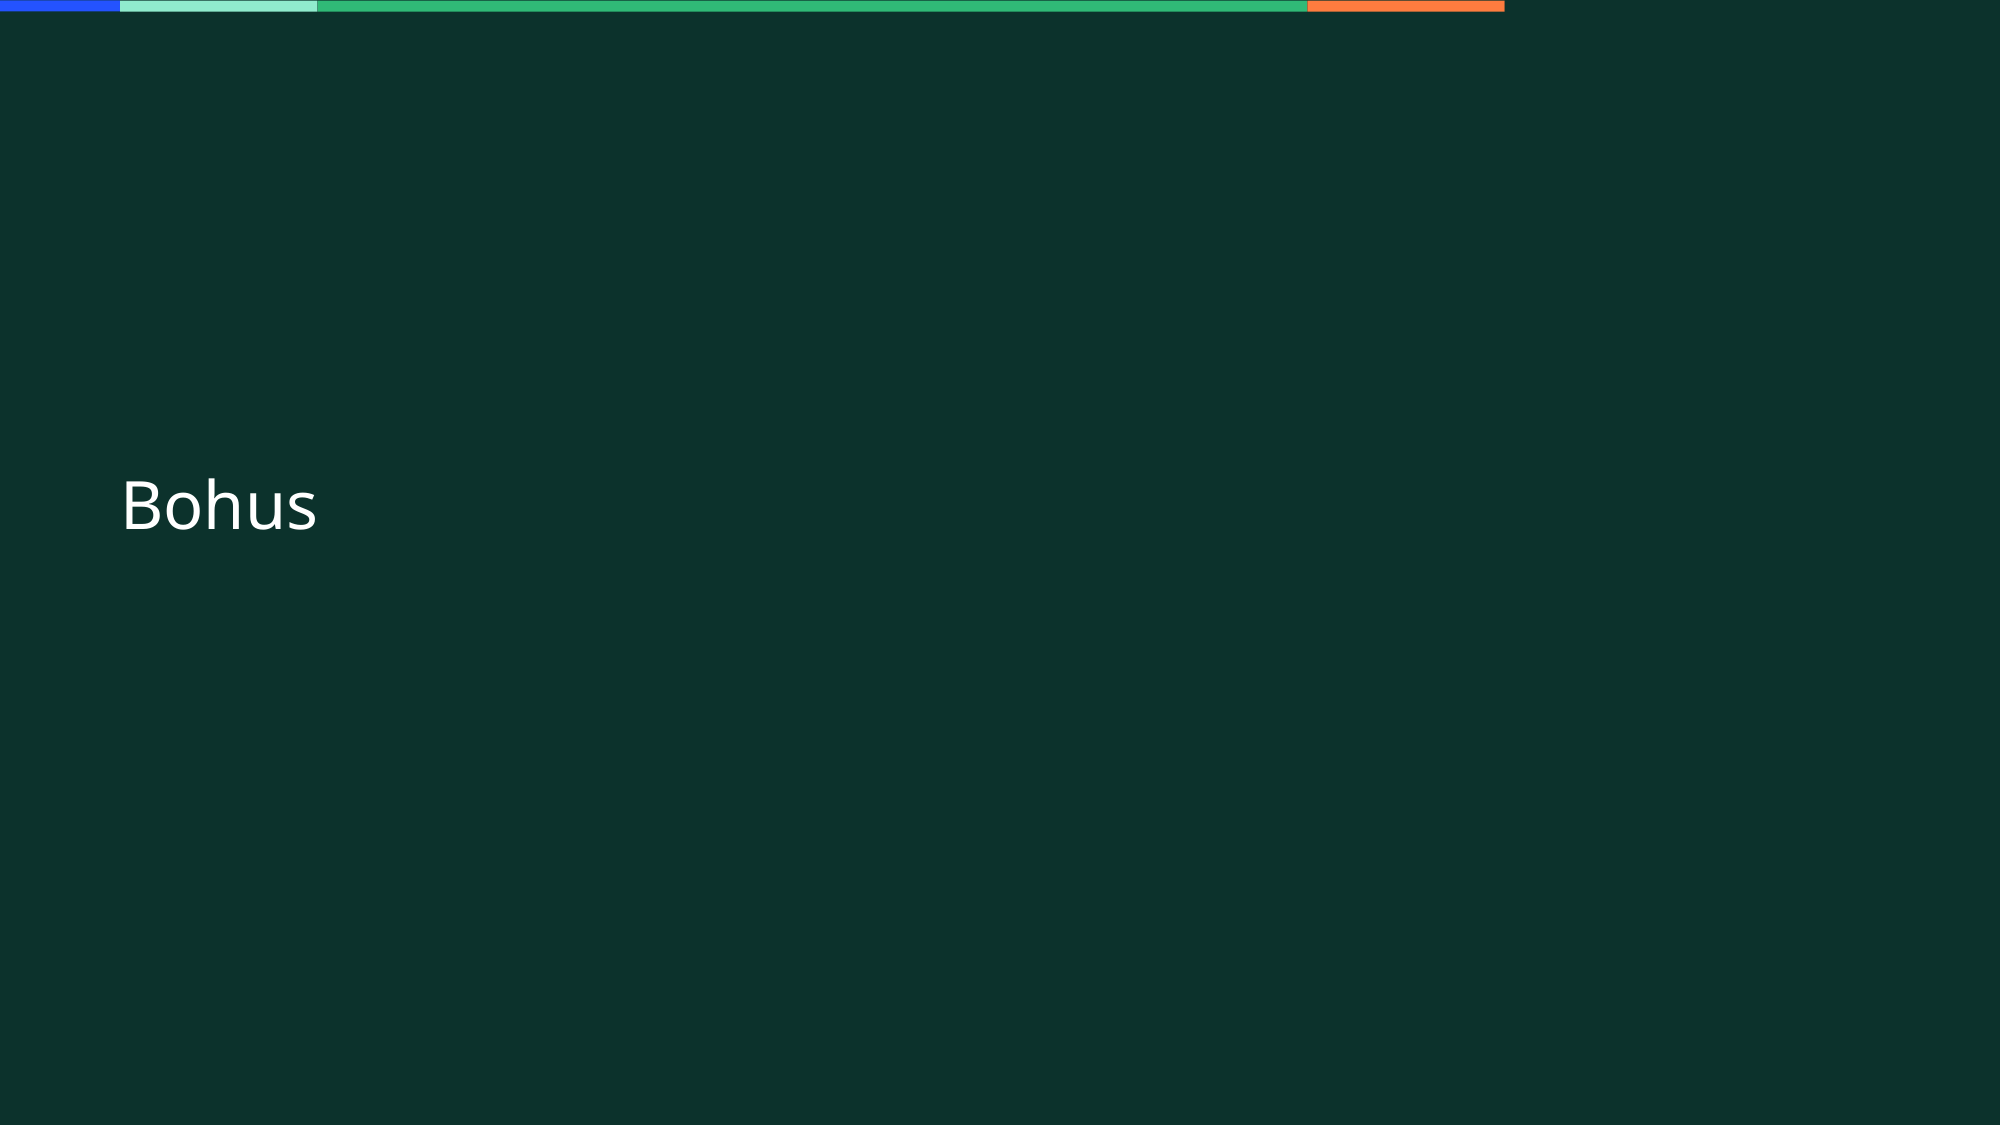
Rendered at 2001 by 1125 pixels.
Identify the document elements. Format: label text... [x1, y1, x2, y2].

list Bohus [120, 389, 1466, 541]
